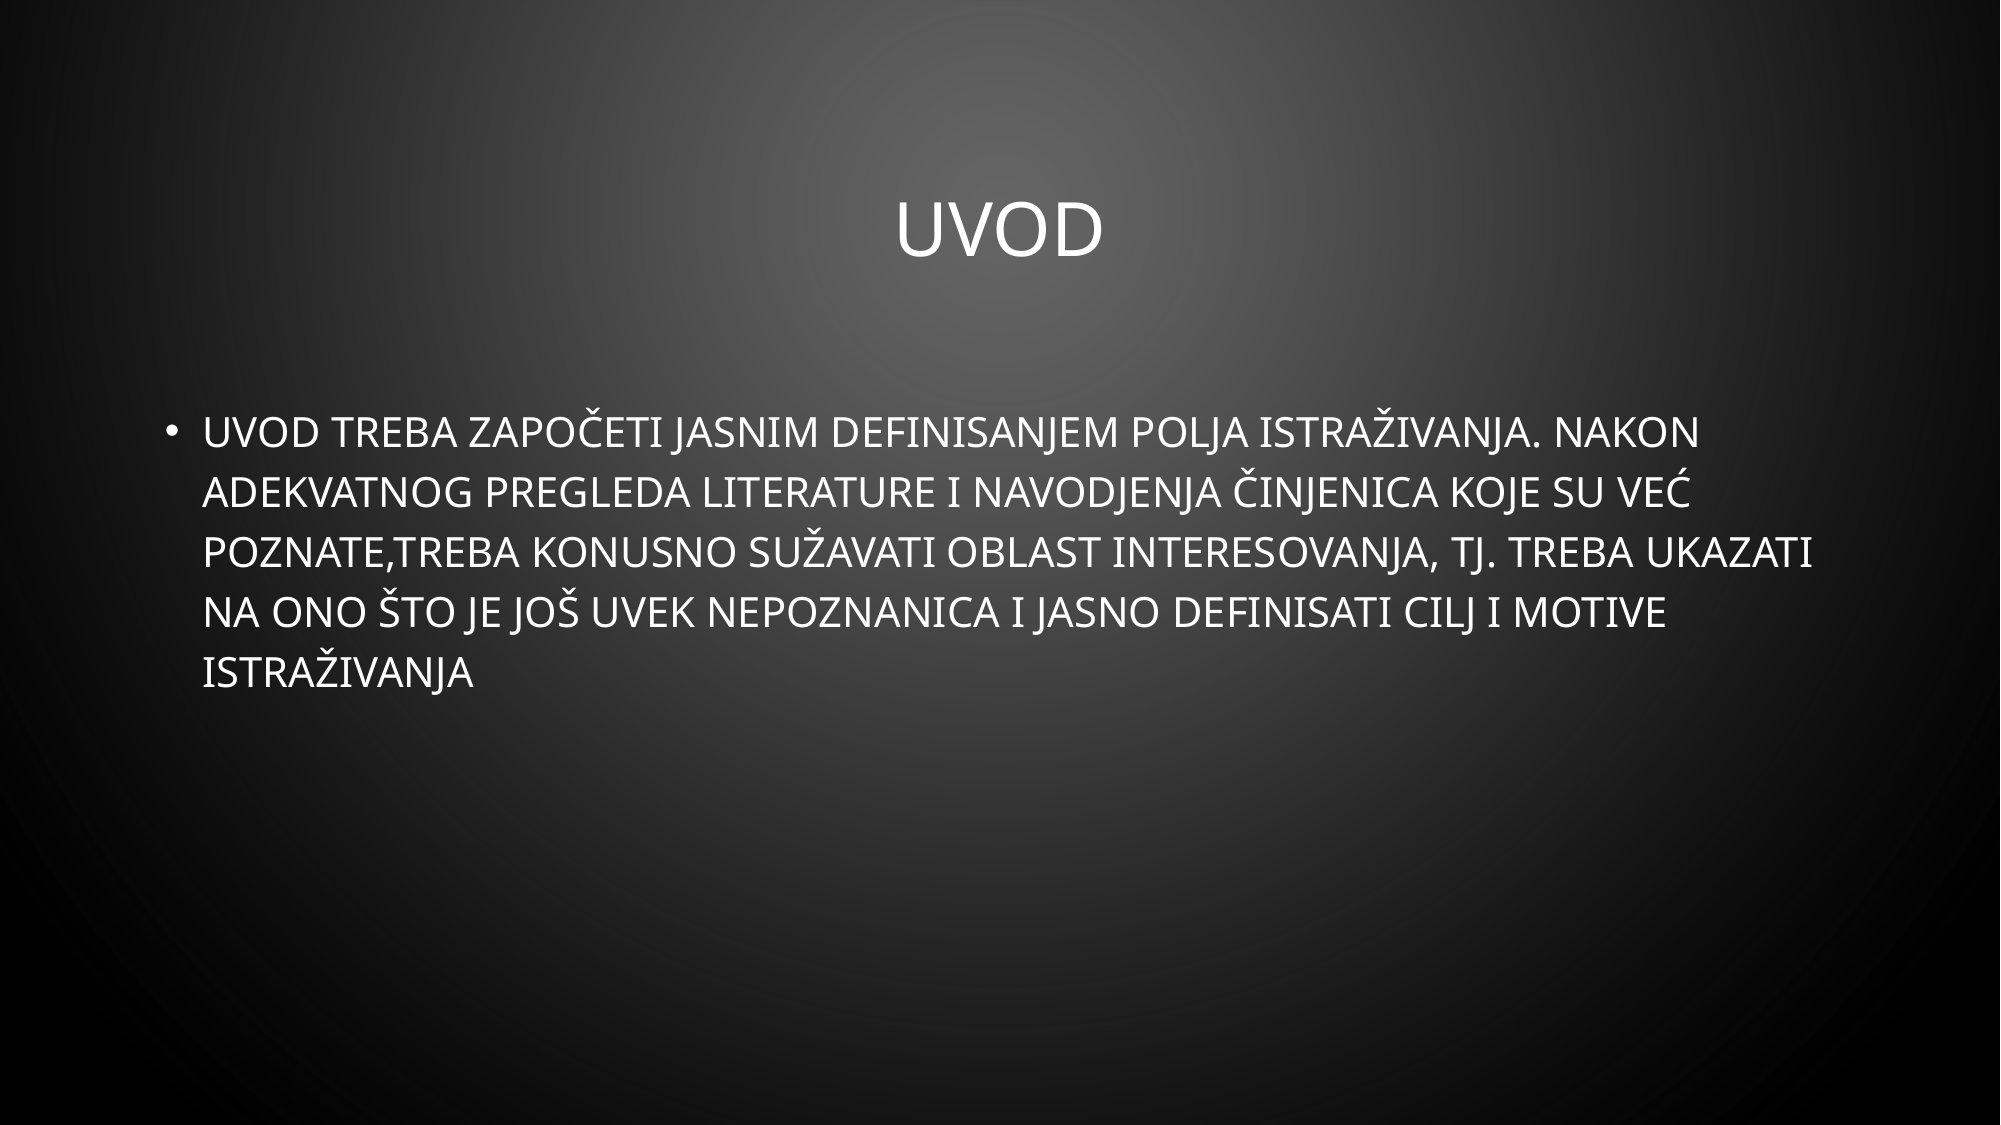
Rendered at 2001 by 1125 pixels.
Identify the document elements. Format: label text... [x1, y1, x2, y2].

picture [0, 0, 2000, 1125]
list Uvod treba započeti jasnim definisanjem polja istraživanja. Nakon adekvatnog pregleda literature i navodjenja činjenica koje su već poznate,treba konusno sužavati oblast interesovanja, tj. treba ukazati na ono što je još uvek nepoznanica i jasno definisati cilj i motive istraživanja [149, 388, 1851, 950]
title Uvod [149, 101, 1851, 364]
